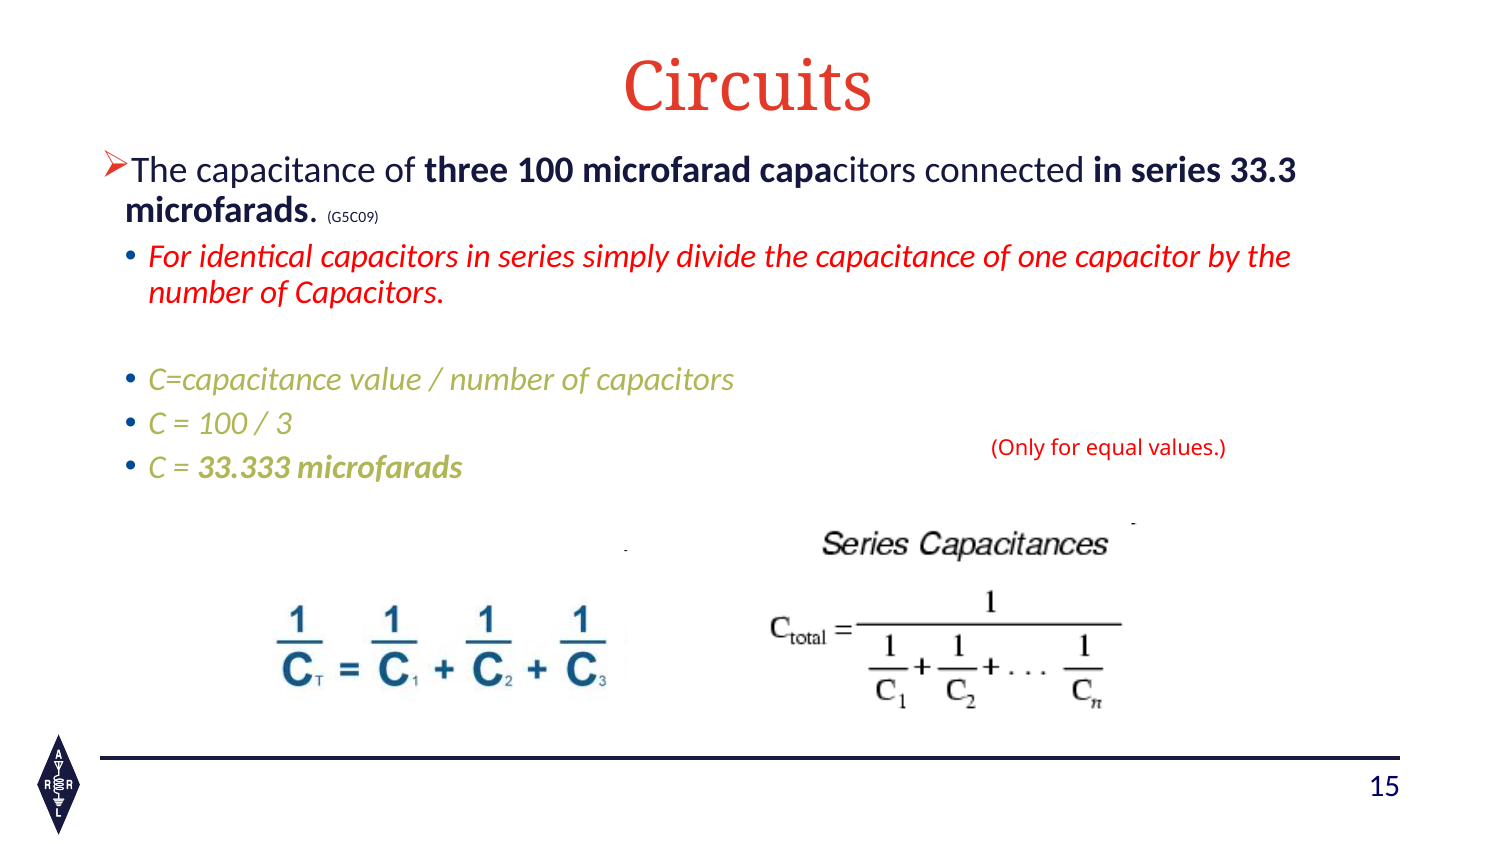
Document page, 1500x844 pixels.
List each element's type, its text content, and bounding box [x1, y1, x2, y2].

slide_number 15 [1302, 761, 1400, 807]
picture [763, 523, 1137, 712]
picture [272, 550, 628, 745]
list The capacitance of three 100 microfarad capacitors connected in series 33.3 microfarads. (G5C09) For identical capacitors in series simply divide the capacitance of one capacitor by the number of Capacitors. C=capacitance value / number of capacitors C = 100 / 3 C = 33.333 microfarads [101, 144, 1400, 741]
text_box (Only for equal values.) [976, 426, 1242, 468]
title Circuits [101, 44, 1395, 144]
picture [37, 734, 80, 835]
